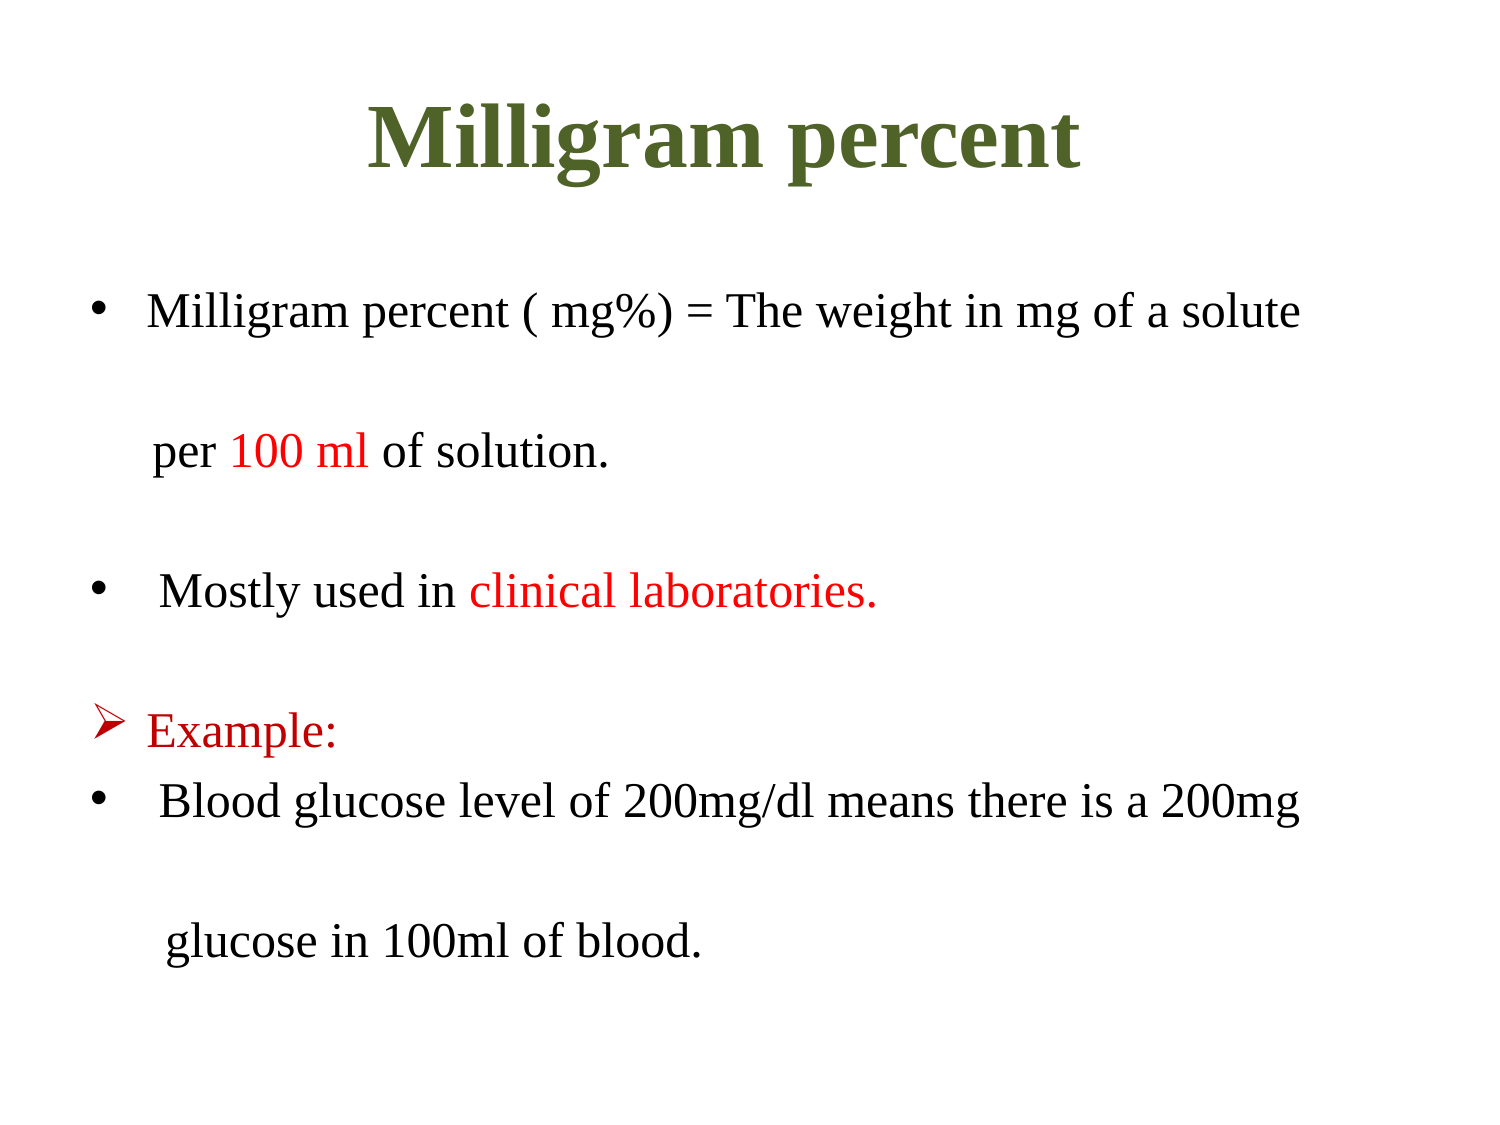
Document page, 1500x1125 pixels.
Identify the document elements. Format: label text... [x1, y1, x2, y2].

list Milligram percent ( mg%) = The weight in mg of a solute per 100 ml of solution. Mostly used in clinical laboratories. Example: Blood glucose level of 200mg/dl means there is a 200mg glucose in 100ml of blood. [75, 270, 1363, 1013]
title Milligram percent [50, 37, 1400, 225]
